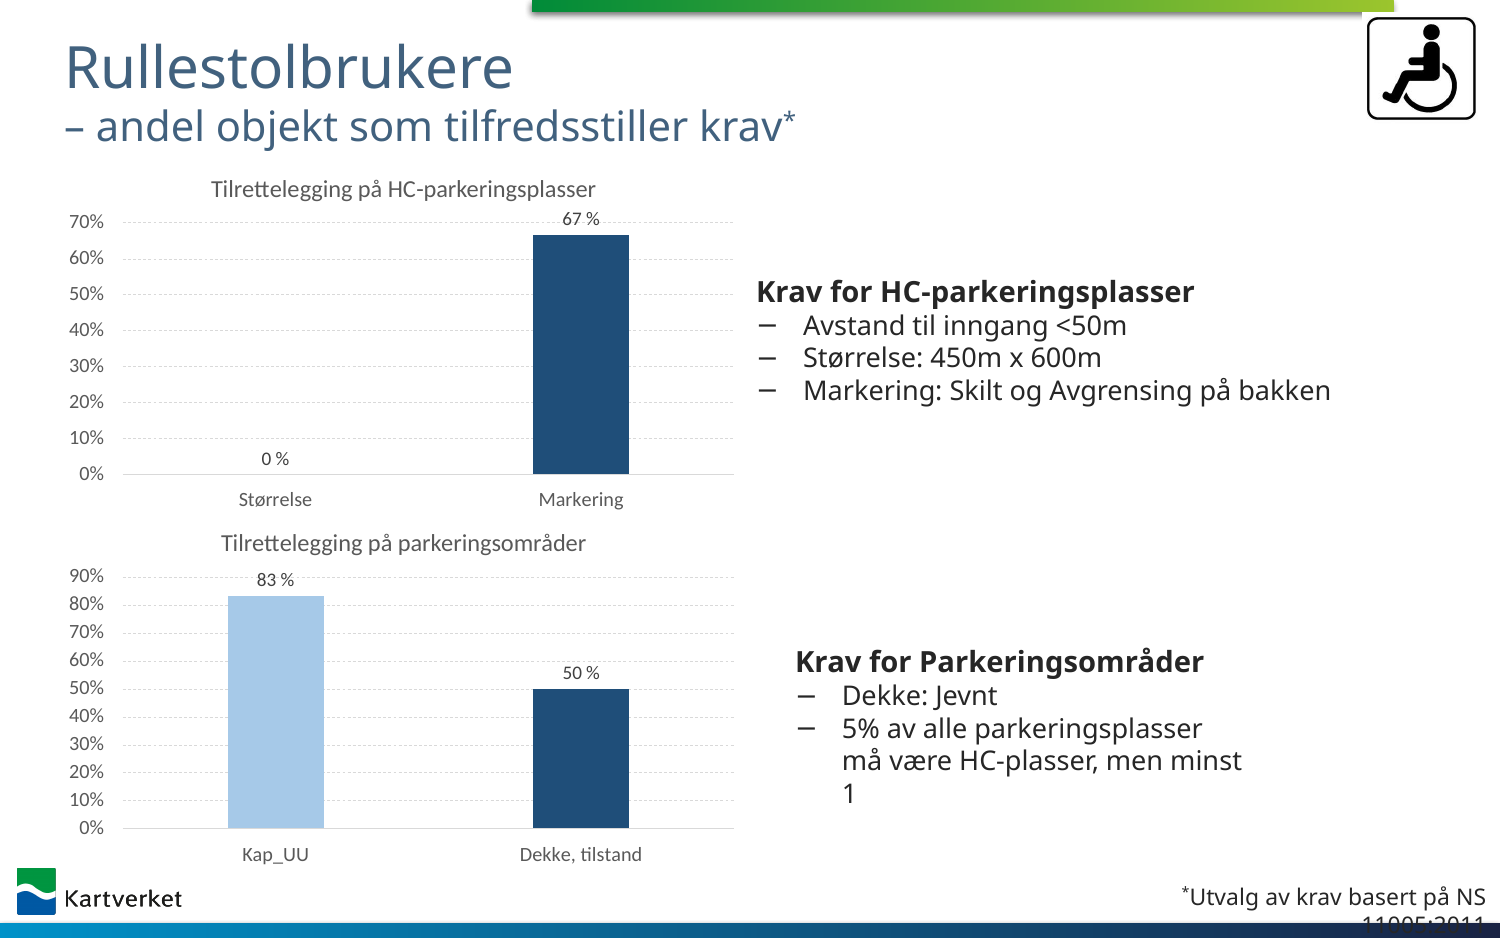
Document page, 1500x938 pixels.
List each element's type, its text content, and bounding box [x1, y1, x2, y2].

picture [1362, 12, 1481, 126]
picture [62, 166, 746, 519]
text_box Krav for Parkeringsområder Dekke: Jevnt 5% av alle parkeringsplasser må være HC-plasser, men minst 1 [780, 636, 1261, 816]
text_box *Utvalg av krav basert på NS 11005:2011 [1068, 873, 1500, 938]
text_box Krav for HC-parkeringsplasser Avstand til inngang <50m Størrelse: 450m x 600m Markering: Skilt og Avgrensing på bakken [750, 265, 1346, 413]
picture [62, 520, 746, 874]
text_box Rullestolbrukere – andel objekt som tilfredsstiller krav* [49, 25, 1431, 158]
